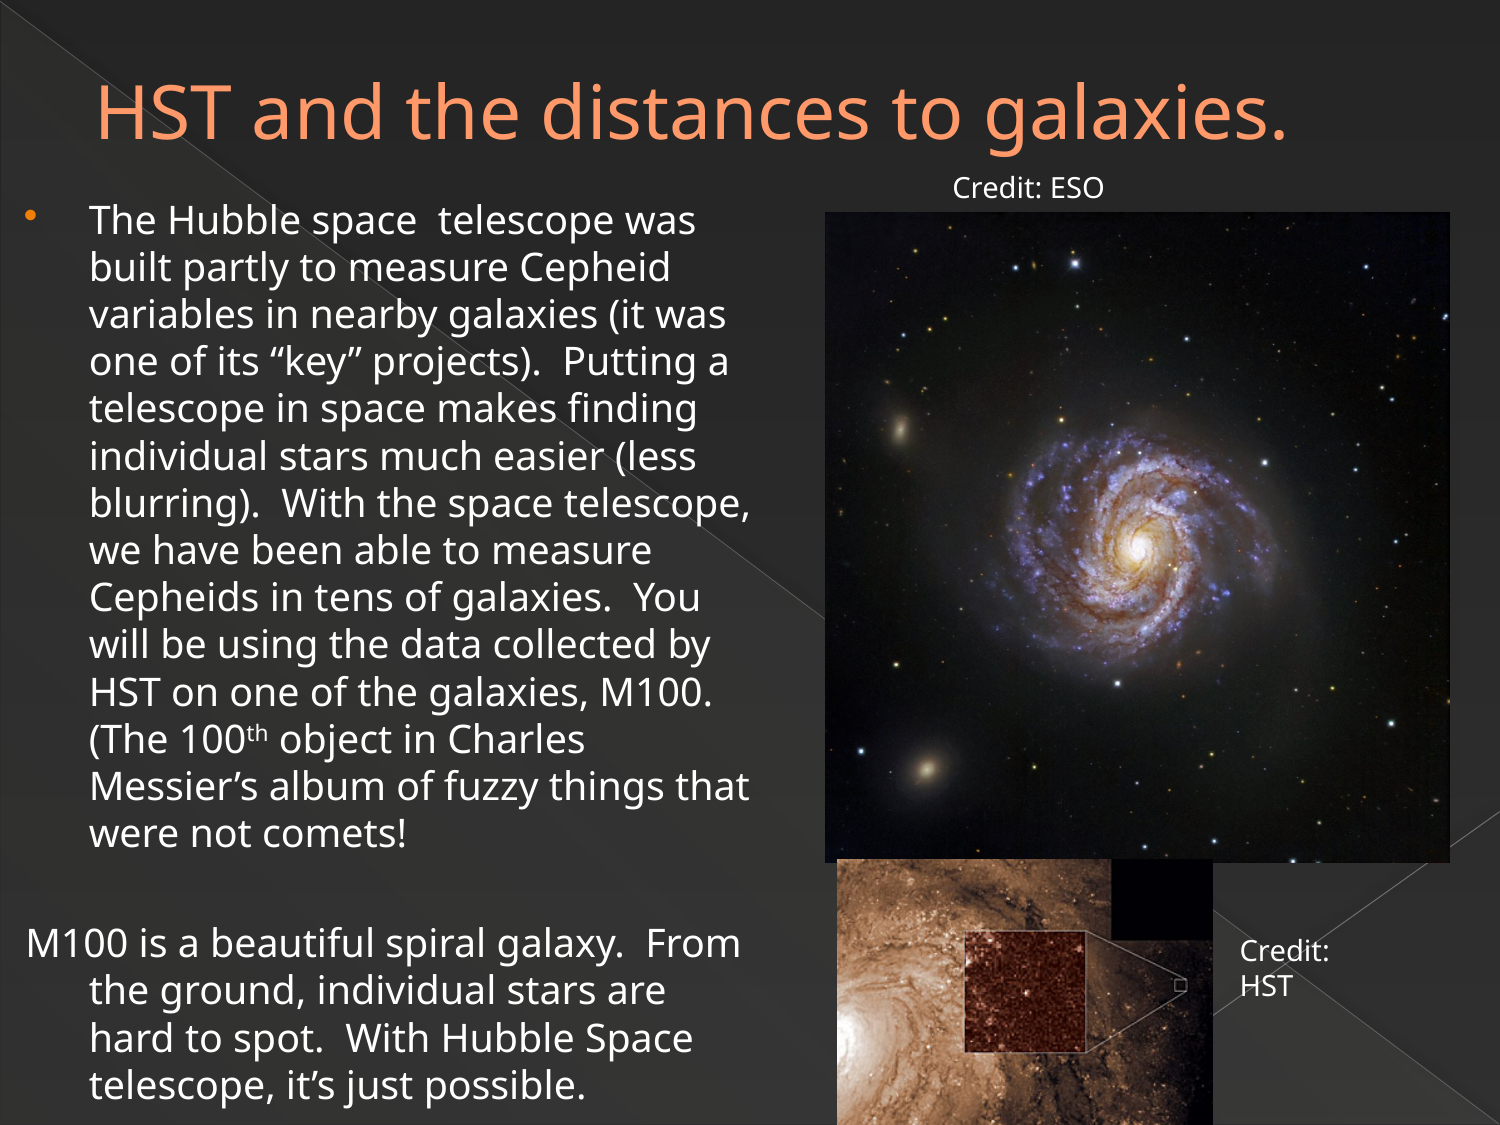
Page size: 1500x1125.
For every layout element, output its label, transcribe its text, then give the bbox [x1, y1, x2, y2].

text_box Credit: ESO [937, 162, 1363, 199]
text_box Credit: HST [1224, 924, 1375, 1010]
picture [824, 212, 1450, 1125]
list The Hubble space telescope was built partly to measure Cepheid variables in nearby galaxies (it was one of its “key” projects). Putting a telescope in space makes finding individual stars much easier (less blurring). With the space telescope, we have been able to measure Cepheids in tens of galaxies. You will be using the data collected by HST on one of the galaxies, M100. (The 100th object in Charles Messier’s album of fuzzy things that were not comets! M100 is a beautiful spiral galaxy. From the ground, individual stars are hard to spot. With Hubble Space telescope, it’s just possible. [0, 187, 775, 1125]
title HST and the distances to galaxies. [0, 43, 1500, 175]
